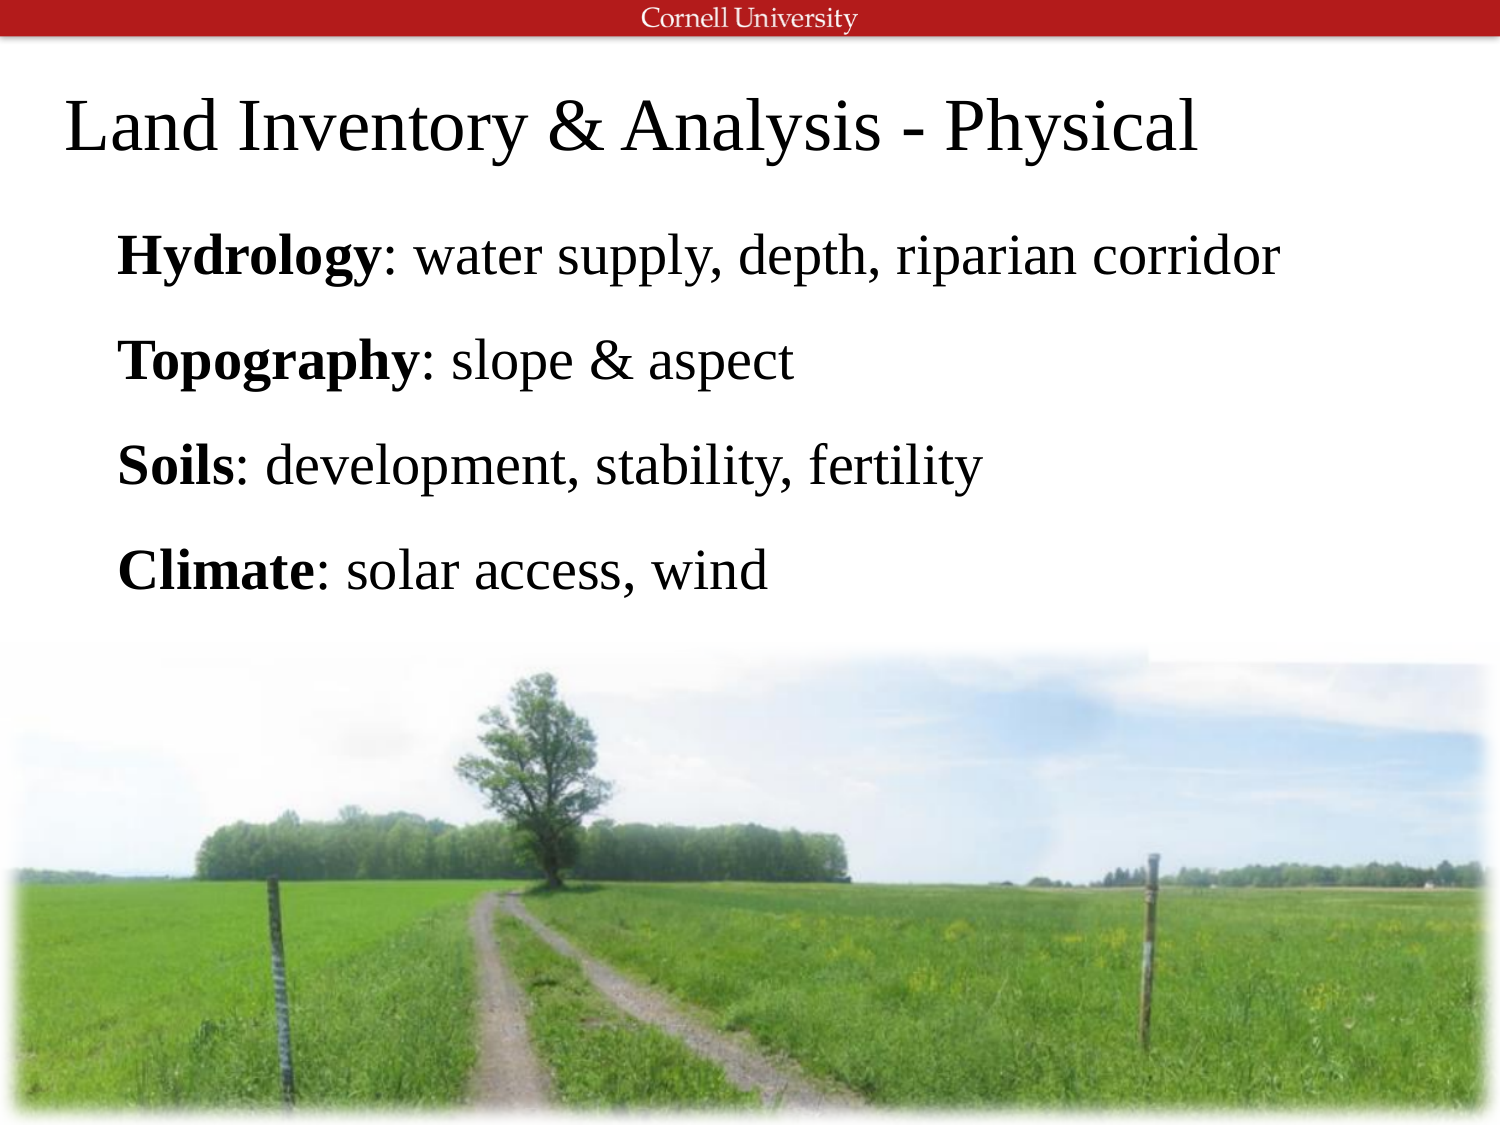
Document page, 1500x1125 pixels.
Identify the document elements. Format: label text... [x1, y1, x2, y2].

text_box Hydrology: water supply, depth, riparian corridor Topography: slope & aspect Soils: development, stability, fertility Climate: solar access, wind [103, 173, 1444, 640]
picture [635, 0, 858, 60]
picture [0, 642, 1500, 1125]
text_box Land Inventory & Analysis - Physical [50, 67, 1312, 173]
